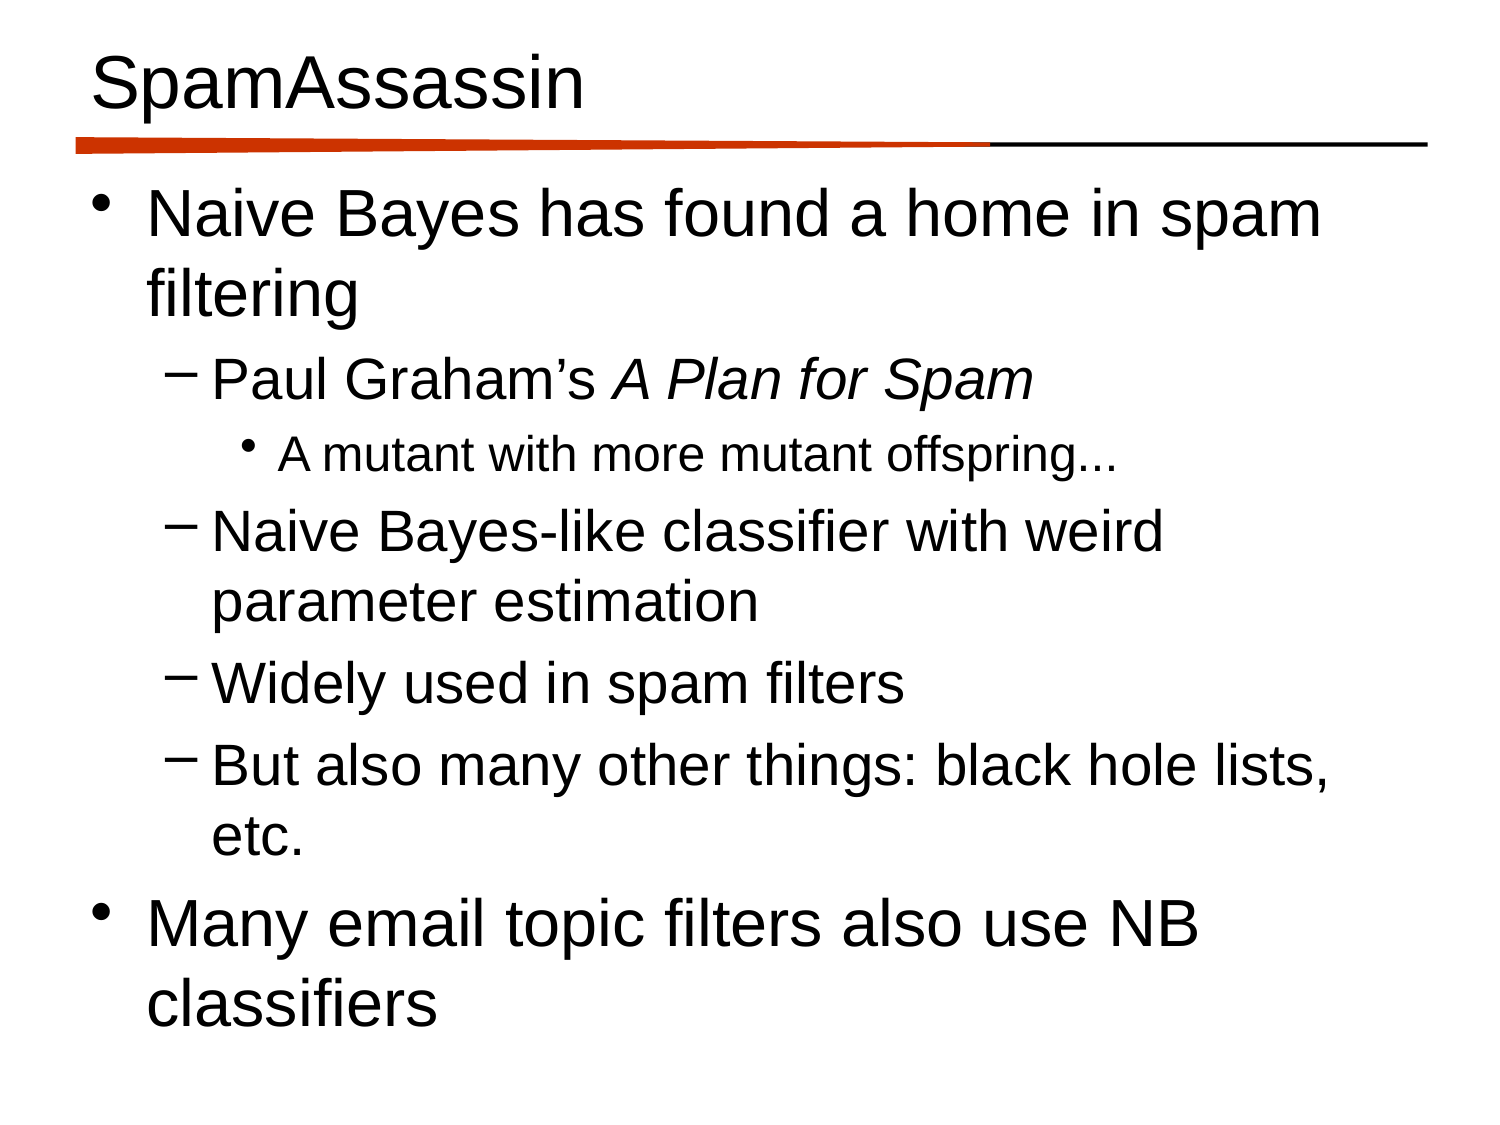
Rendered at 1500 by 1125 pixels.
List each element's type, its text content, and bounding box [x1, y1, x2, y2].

title SpamAssassin [74, 24, 1426, 133]
list Naive Bayes has found a home in spam filtering Paul Graham’s A Plan for Spam A mutant with more mutant offspring... Naive Bayes-like classifier with weird parameter estimation Widely used in spam filters But also many other things: black hole lists, etc. Many email topic filters also use NB classifiers [74, 162, 1426, 1006]
